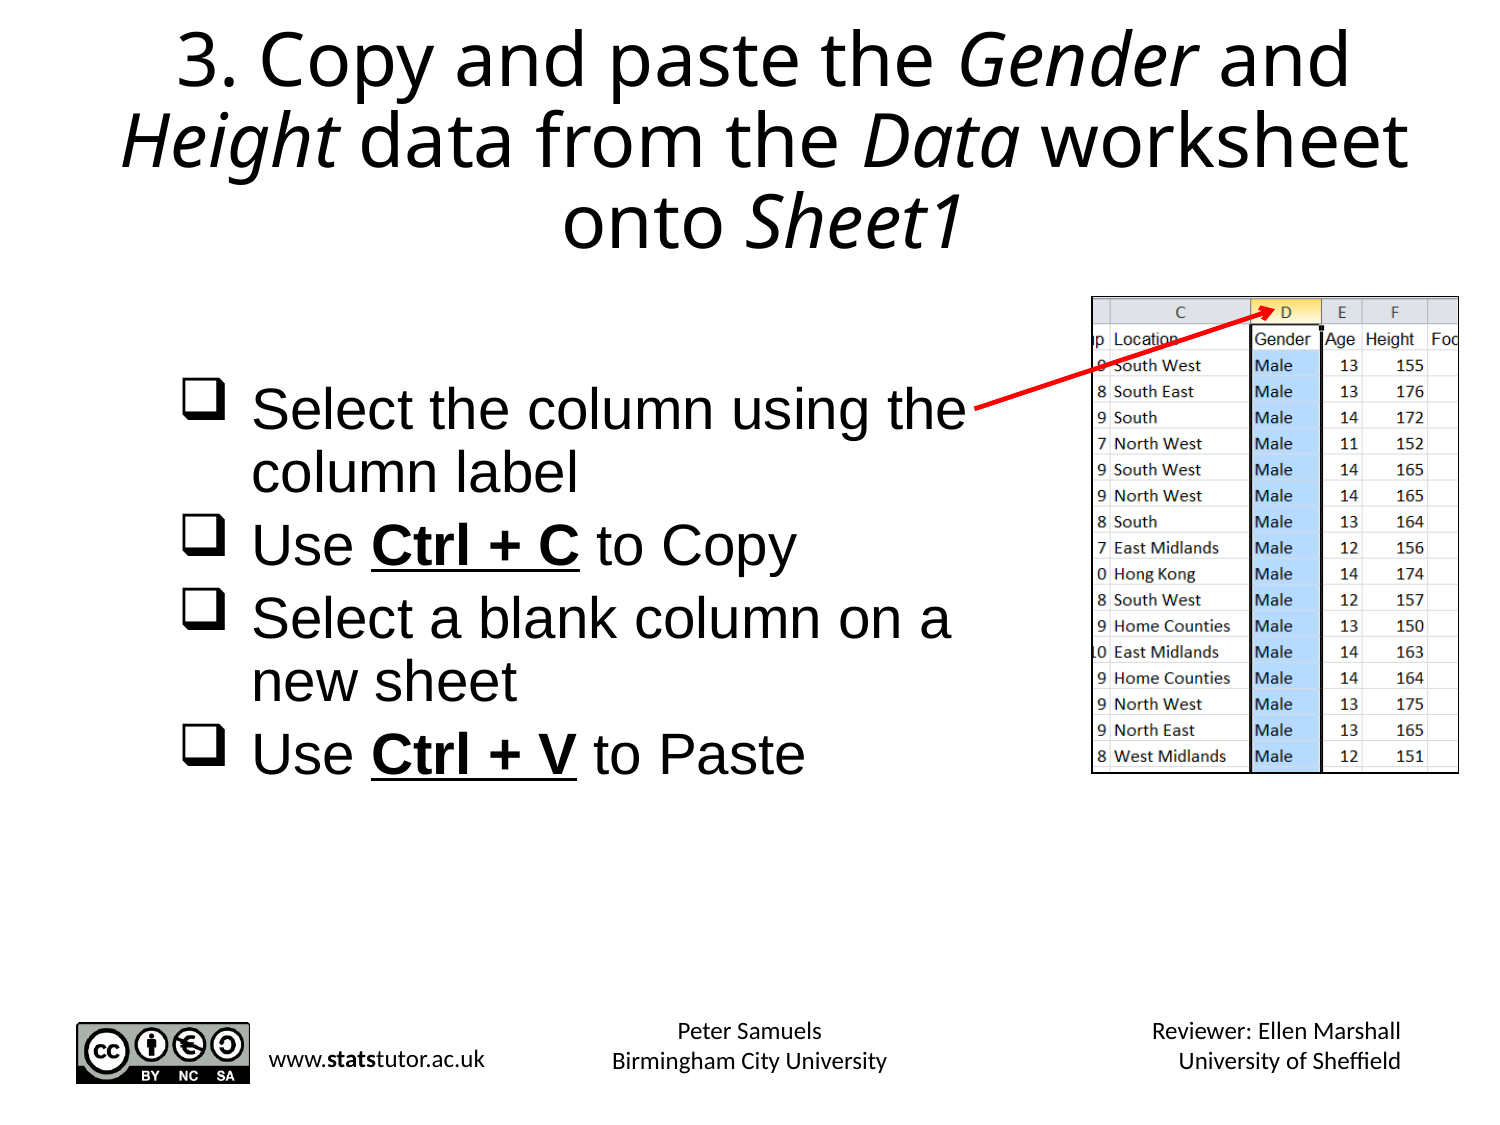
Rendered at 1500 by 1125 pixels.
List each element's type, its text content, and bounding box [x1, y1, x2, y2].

title 3. Copy and paste the Gender and Height data from the Data worksheet onto Sheet1 [53, 19, 1477, 268]
picture [1092, 297, 1458, 773]
picture [76, 1022, 251, 1084]
text_box Select the column using the column label Use Ctrl + C to Copy Select a blank column on a new sheet Use Ctrl + V to Paste [163, 371, 1063, 796]
text_box www.statstutor.ac.uk [254, 1035, 550, 1080]
text_box Peter Samuels Birmingham City University [549, 1007, 951, 1083]
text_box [974, 308, 1276, 410]
text_box Reviewer: Ellen Marshall University of Sheffield [1038, 1007, 1417, 1083]
